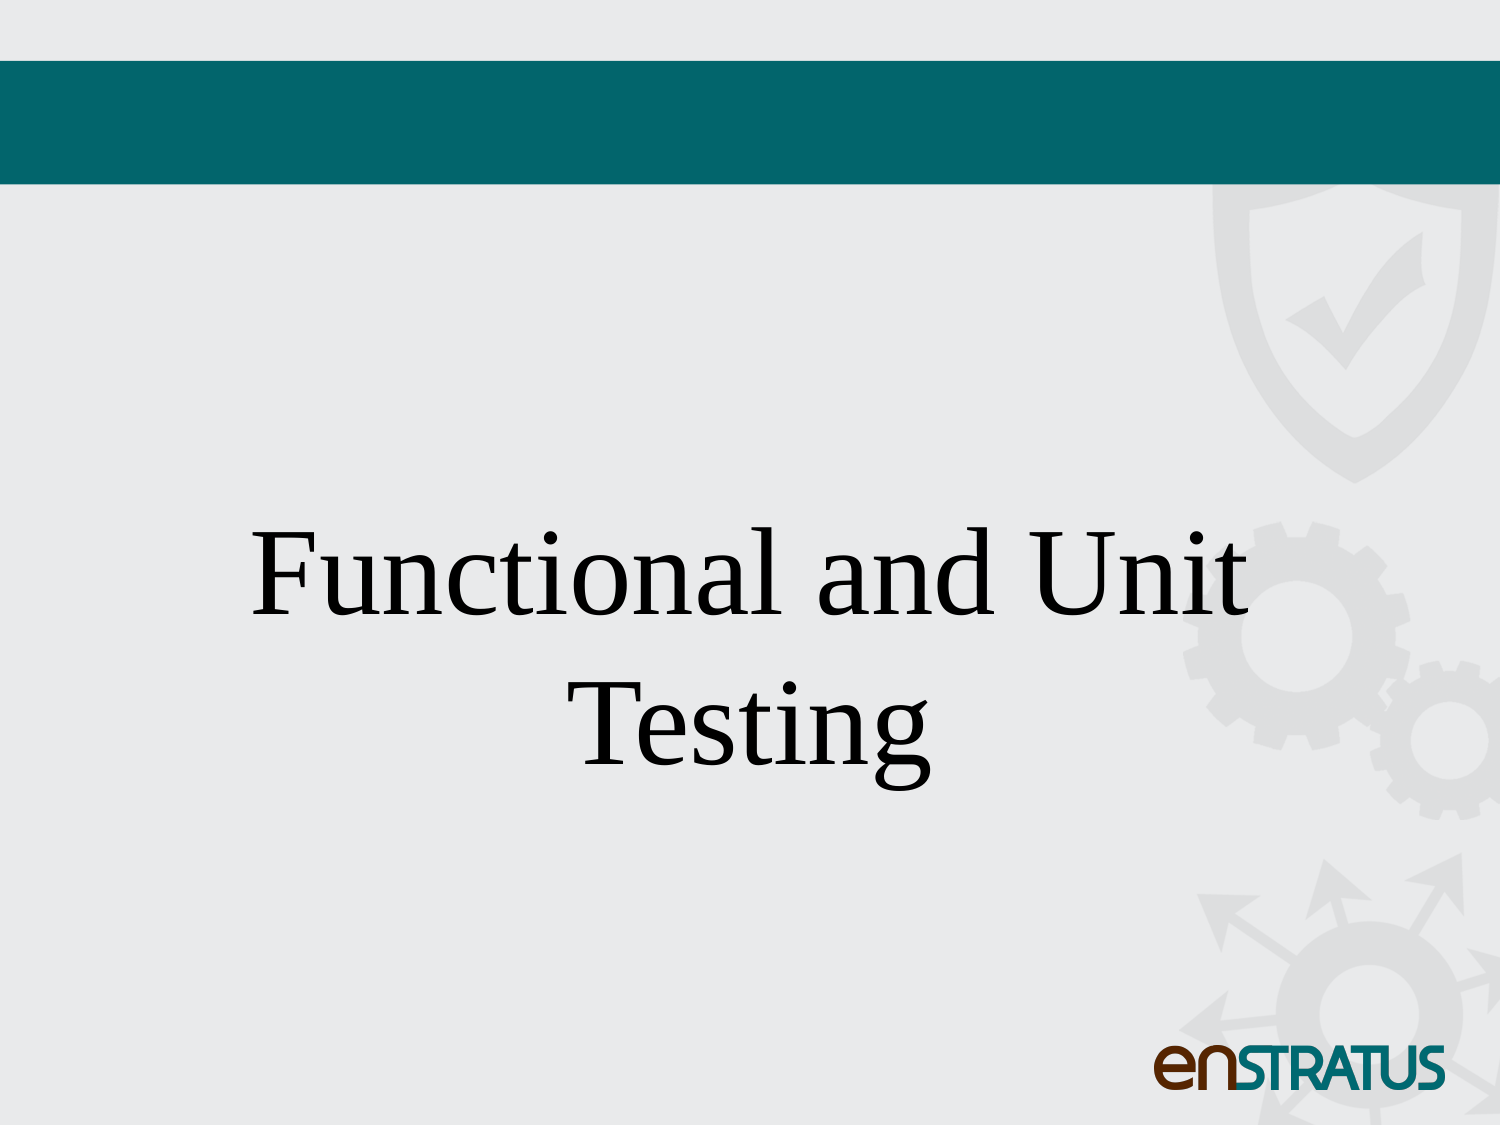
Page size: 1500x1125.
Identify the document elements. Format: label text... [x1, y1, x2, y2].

picture [0, 185, 1500, 1125]
list Functional and Unit Testing [65, 234, 1435, 1046]
picture [0, 0, 1500, 60]
